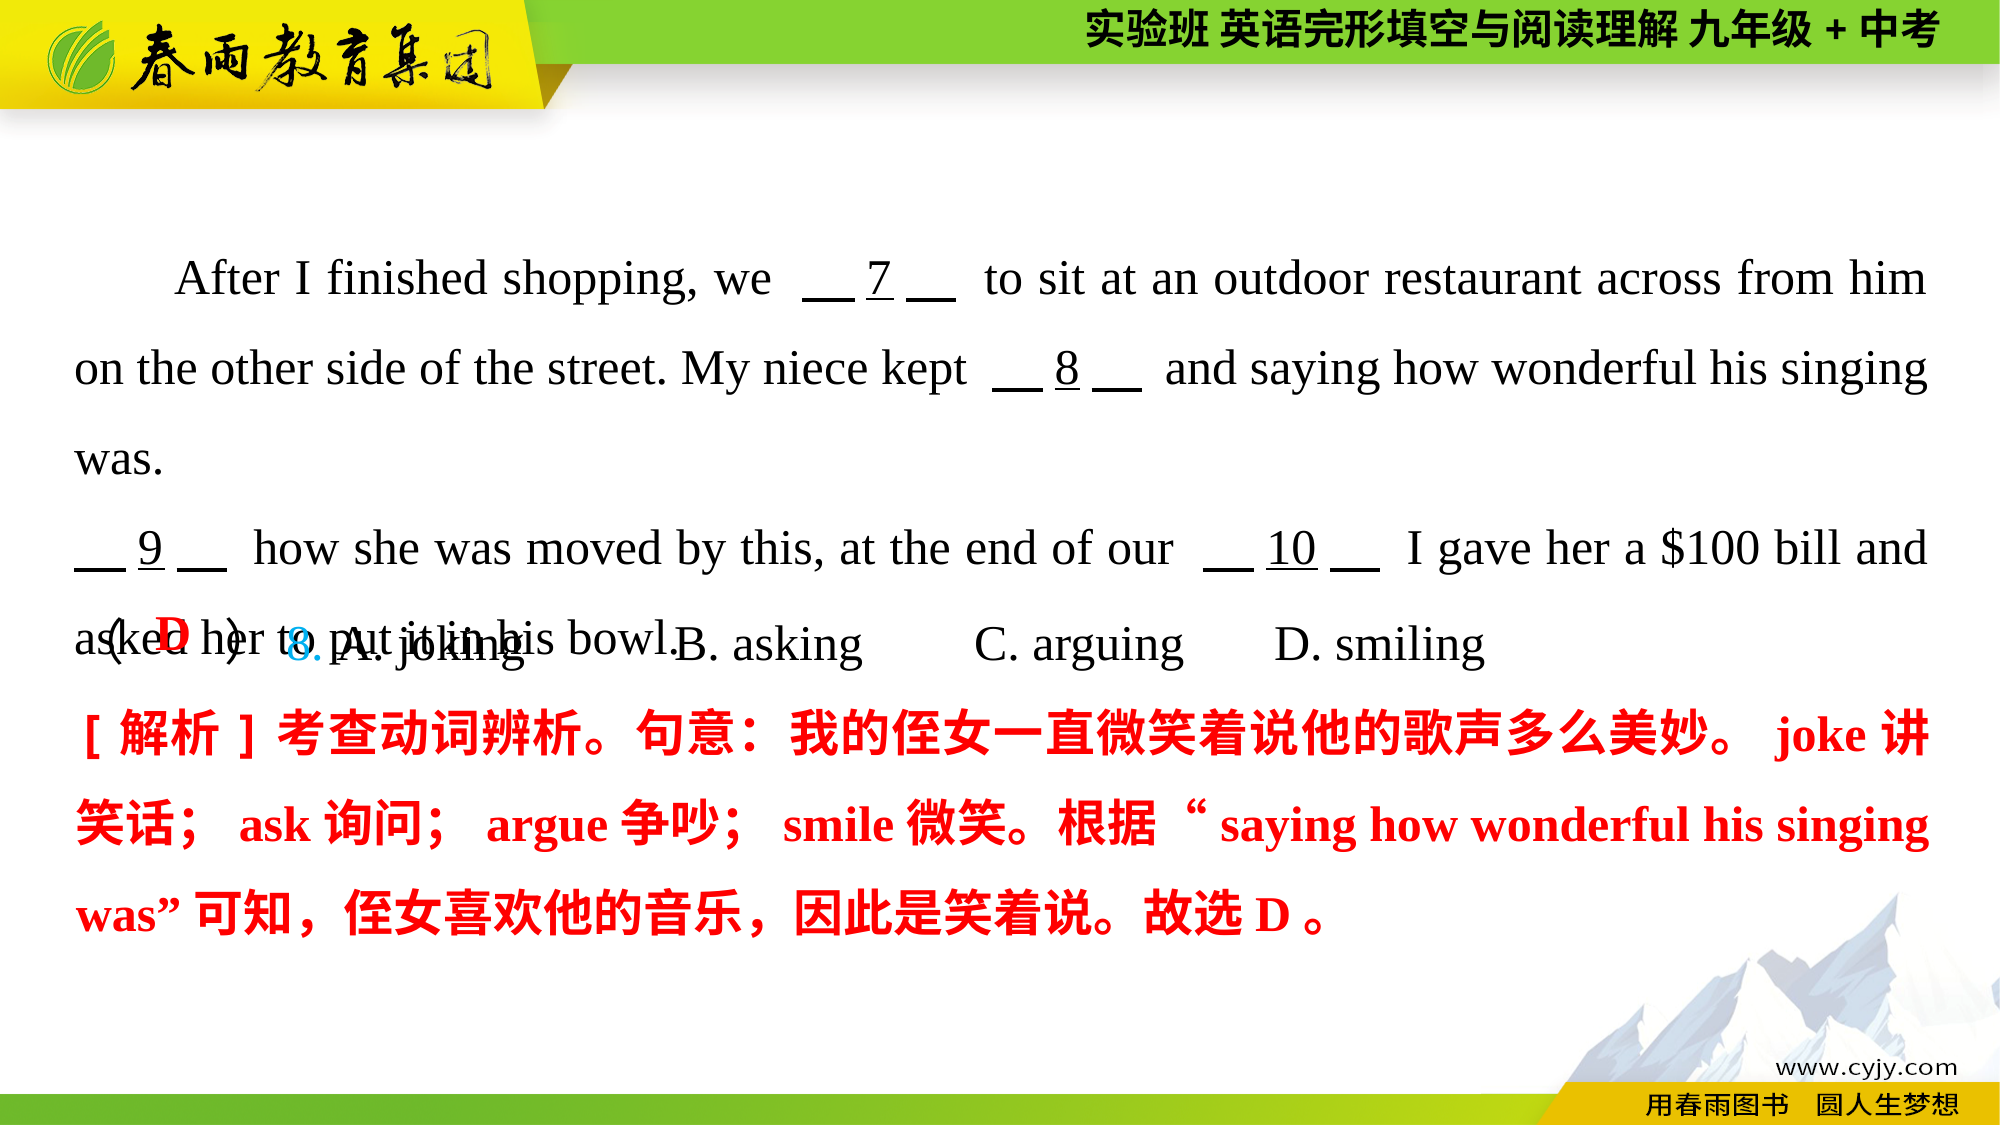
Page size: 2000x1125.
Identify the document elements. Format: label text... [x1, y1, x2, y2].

picture [0, 0, 2000, 1125]
text_box [解析]考查动词辨析。句意：我的侄女一直微笑着说他的歌声多么美妙。joke讲笑话；ask询问；argue争吵；smile微笑。根据“saying how wonderful his singing was”可知，侄女喜欢他的音乐，因此是笑着说。故选D。 [60, 664, 1945, 950]
text_box D [140, 593, 206, 668]
text_box （ ）8. A. joking B. asking C. arguing D. smiling [59, 572, 1944, 678]
list After I finished shopping, we 7 to sit at an outdoor restaurant across from him on the other side of the street. My niece kept 8 and saying how wonderful his singing was. 9 how she was moved by this, at the end of our 10 I gave her a $100 bill and asked her to put it in his bowl. [59, 207, 1944, 572]
